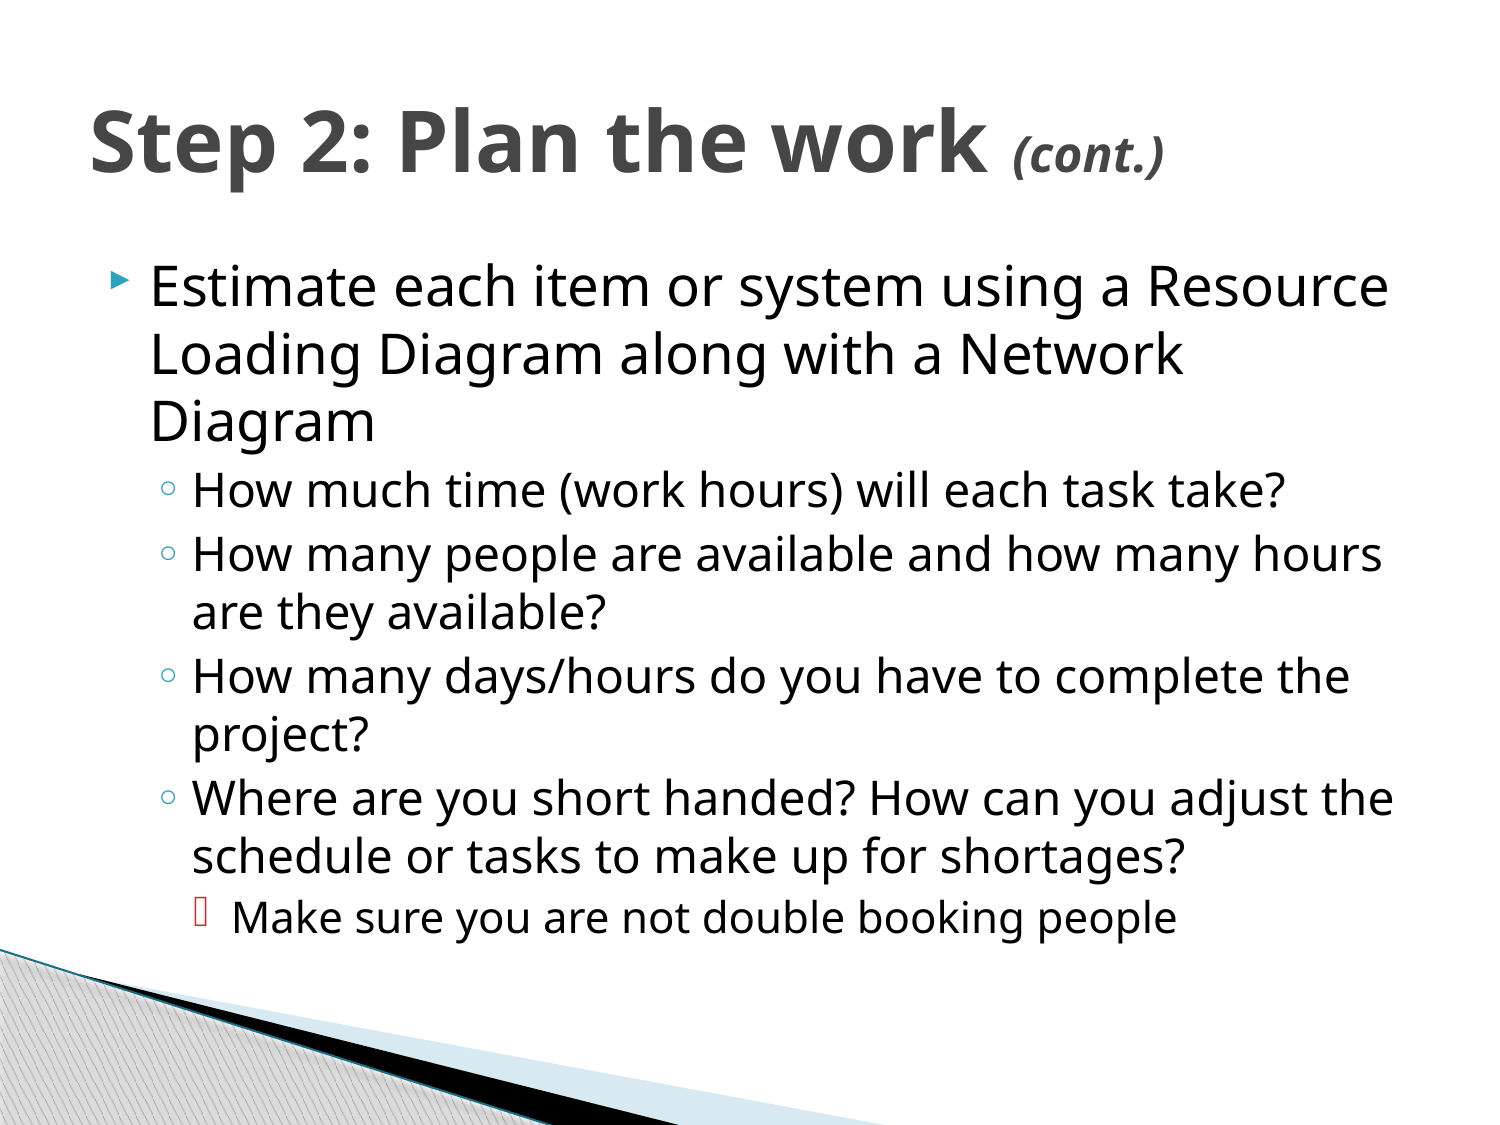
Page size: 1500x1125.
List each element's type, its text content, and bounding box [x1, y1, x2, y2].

list Estimate each item or system using a Resource Loading Diagram along with a Network Diagram How much time (work hours) will each task take? How many people are available and how many hours are they available? How many days/hours do you have to complete the project? Where are you short handed? How can you adjust the schedule or tasks to make up for shortages? Make sure you are not double booking people [75, 243, 1425, 986]
title Step 2: Plan the work (cont.) [75, 45, 1425, 233]
